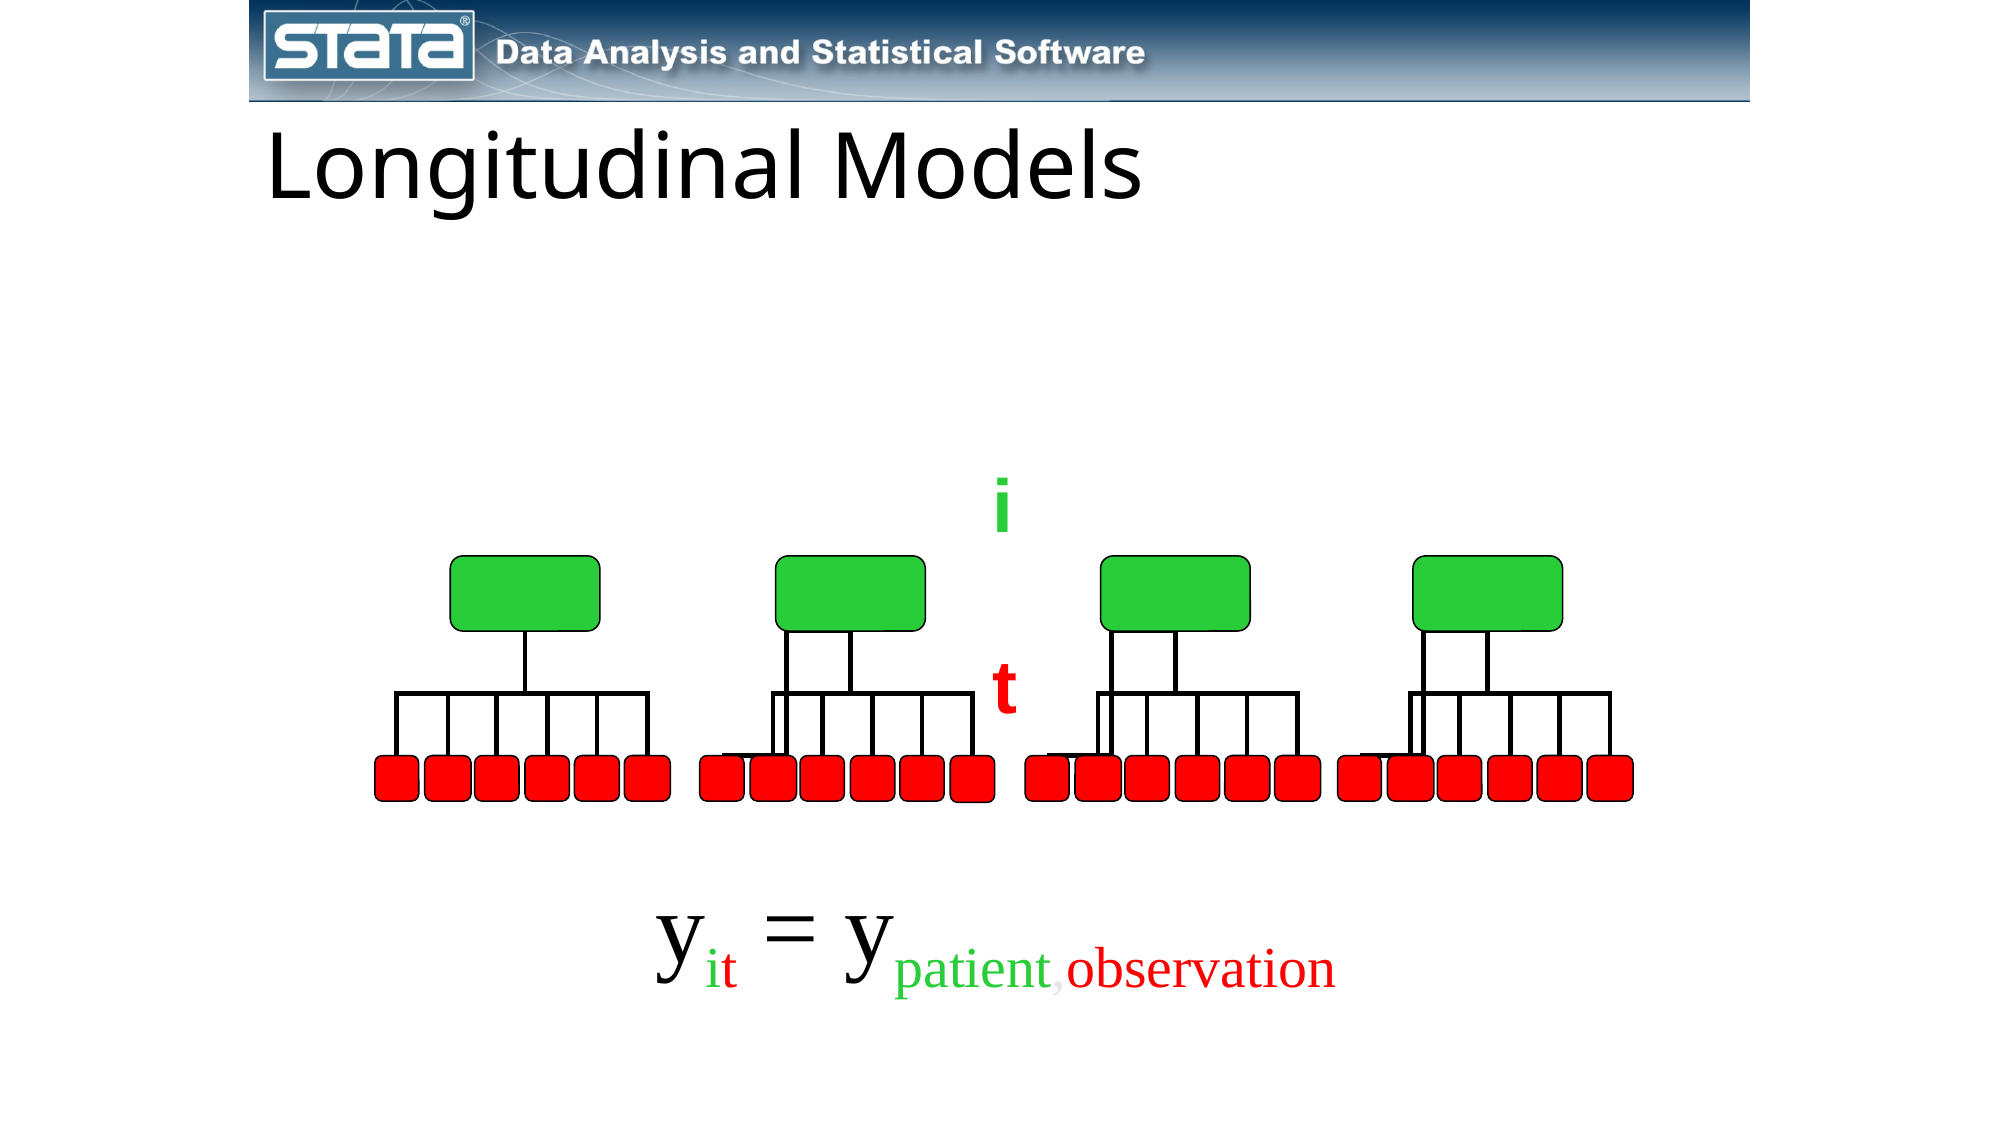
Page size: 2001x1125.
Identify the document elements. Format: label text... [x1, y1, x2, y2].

picture [249, 0, 1750, 102]
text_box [250, 449, 1743, 993]
title Longitudinal Models [249, 102, 1750, 238]
